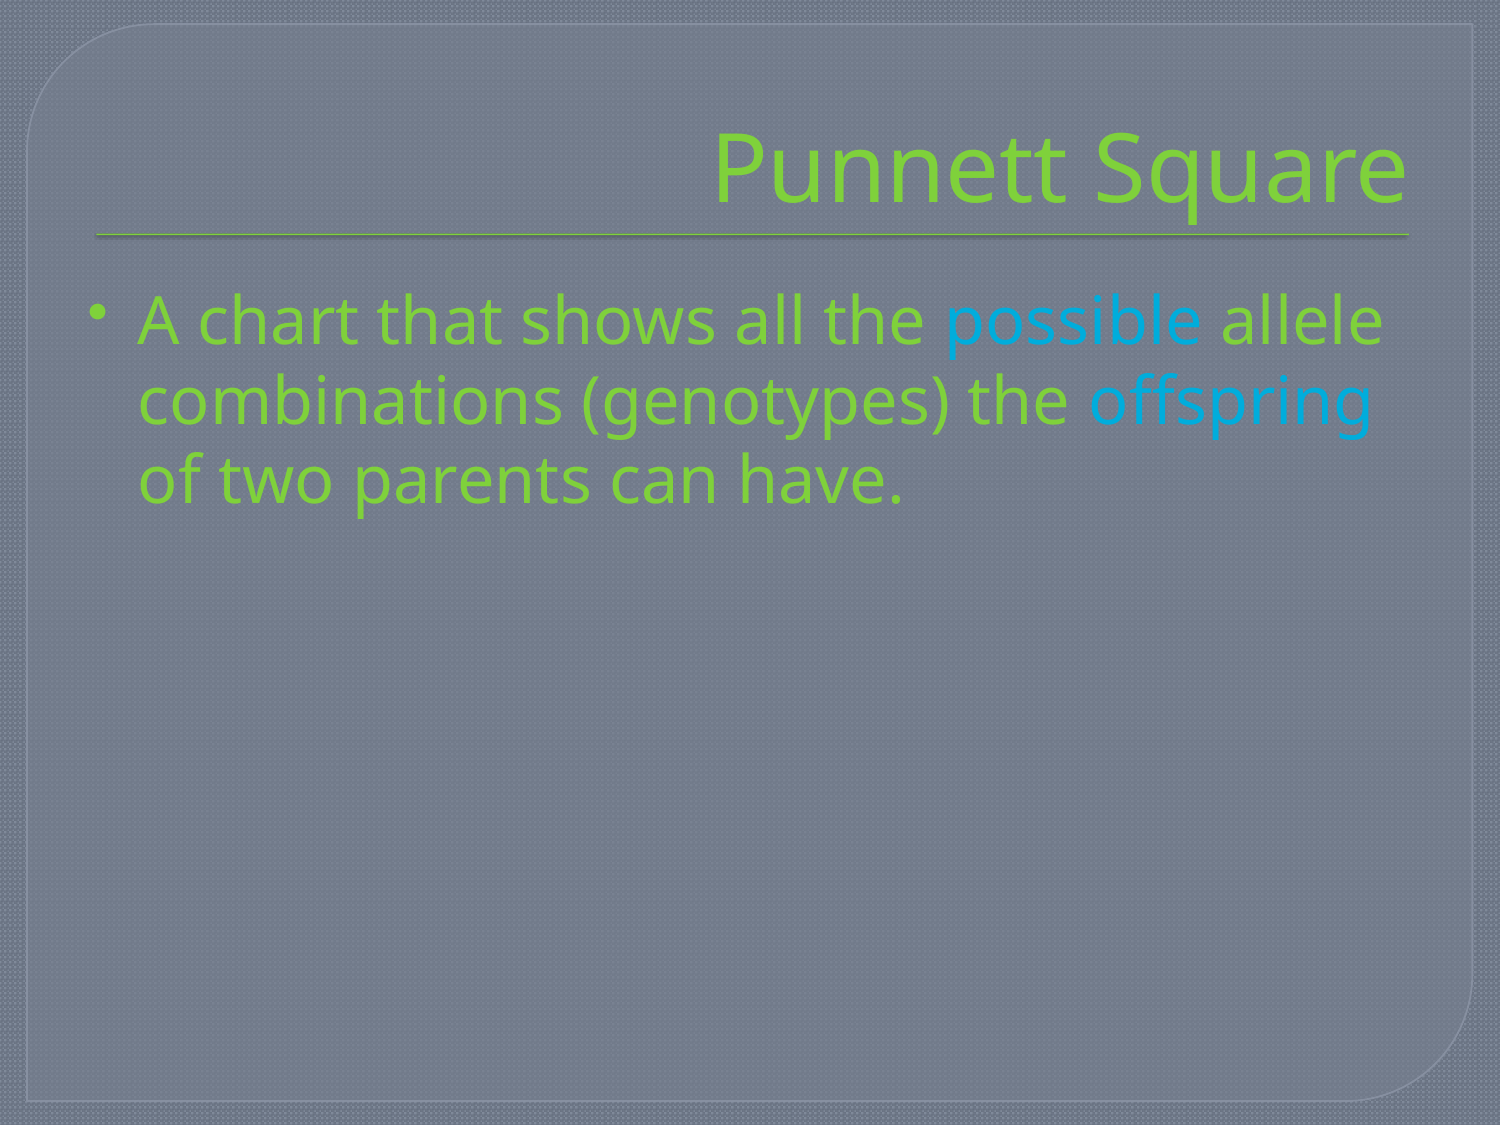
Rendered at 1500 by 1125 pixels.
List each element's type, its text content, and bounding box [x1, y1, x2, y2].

list A chart that shows all the possible allele combinations (genotypes) the offspring of two parents can have. [75, 270, 1425, 1013]
title Punnett Square [75, 41, 1425, 230]
